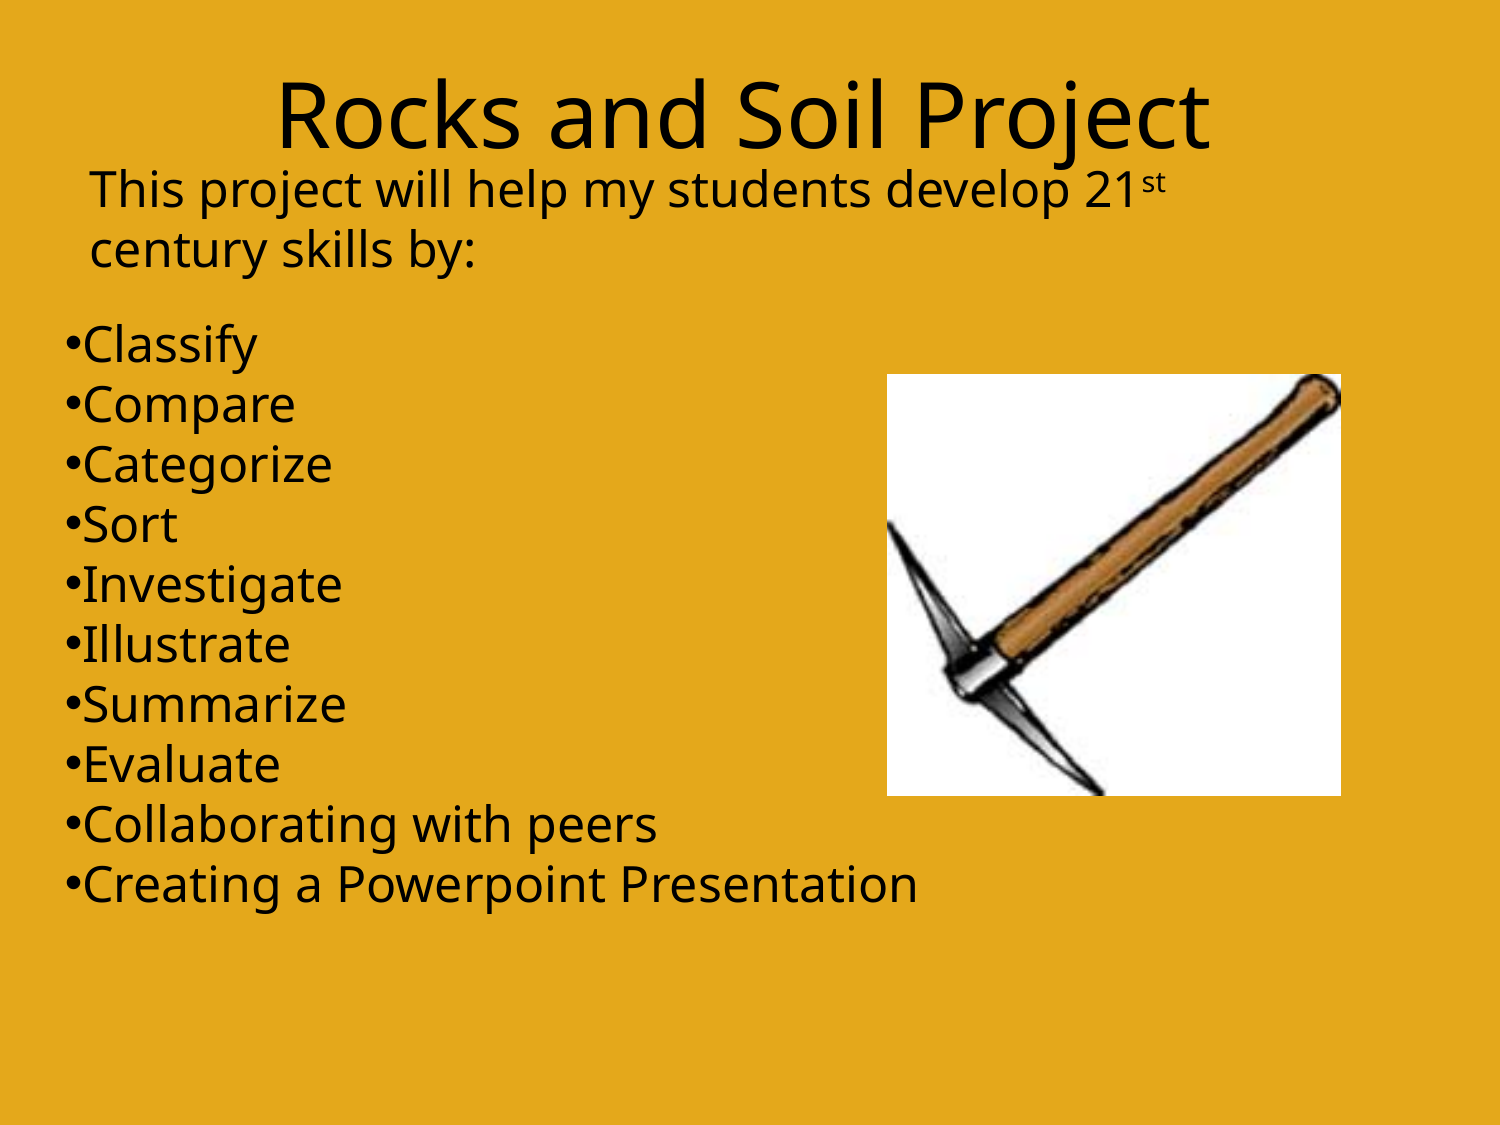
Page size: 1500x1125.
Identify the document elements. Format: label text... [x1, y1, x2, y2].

text_box Rocks and Soil Project [62, 49, 1425, 175]
text_box This project will help my students develop 21st century skills by: [74, 149, 1213, 345]
text_box Classify Compare Categorize Sort Investigate Illustrate Summarize Evaluate Collaborating with peers Creating a Powerpoint Presentation [49, 124, 1325, 920]
picture [887, 374, 1341, 796]
